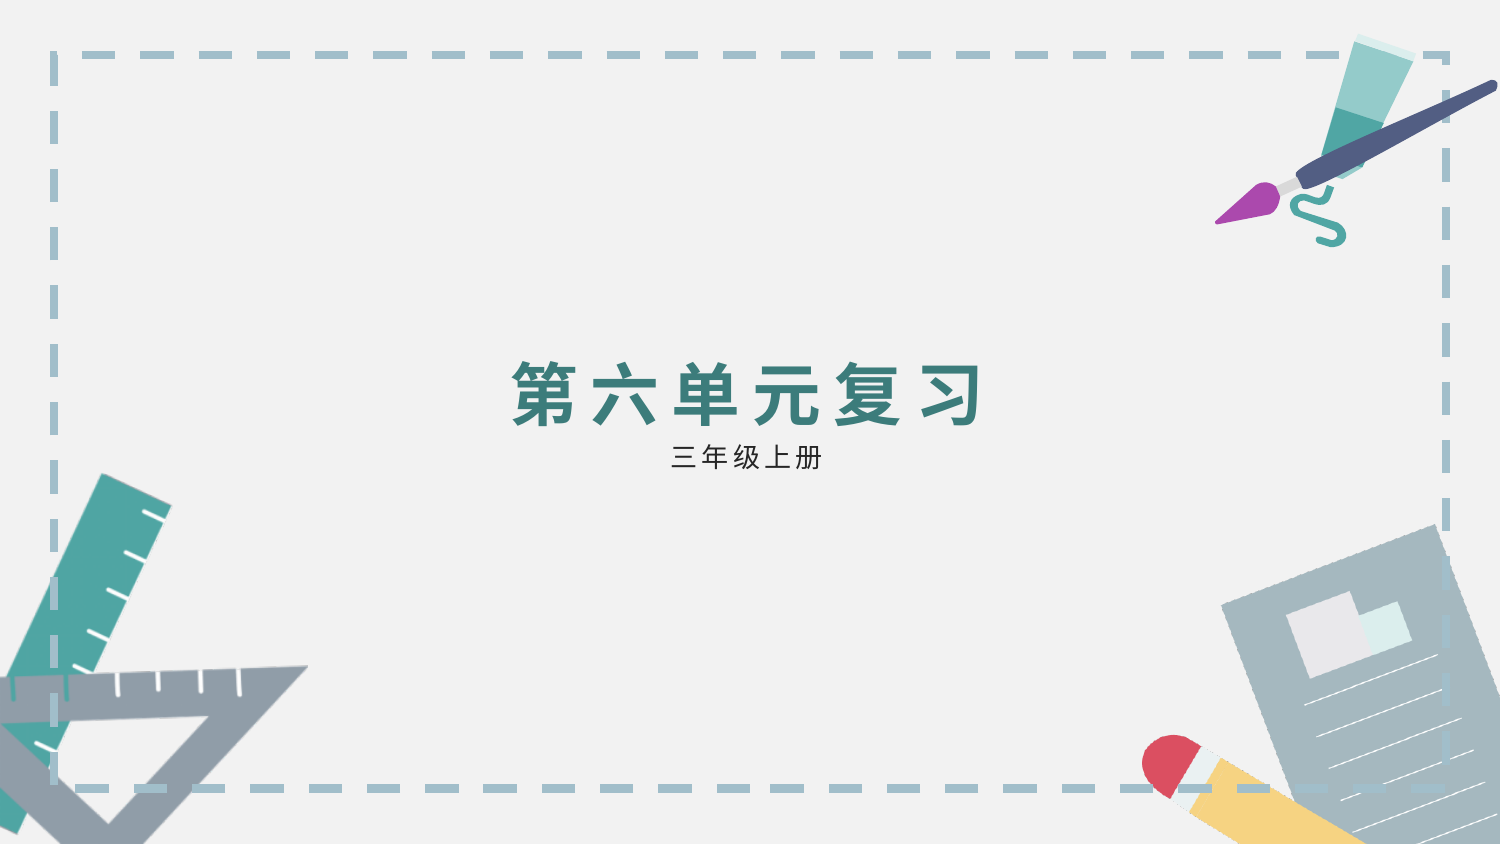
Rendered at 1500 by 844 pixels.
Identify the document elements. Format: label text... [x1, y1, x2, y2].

picture [0, 458, 308, 844]
text_box 三年级上册 [281, 440, 1212, 587]
text_box 第六单元复习 [281, 263, 1212, 435]
picture [1141, 523, 1500, 844]
